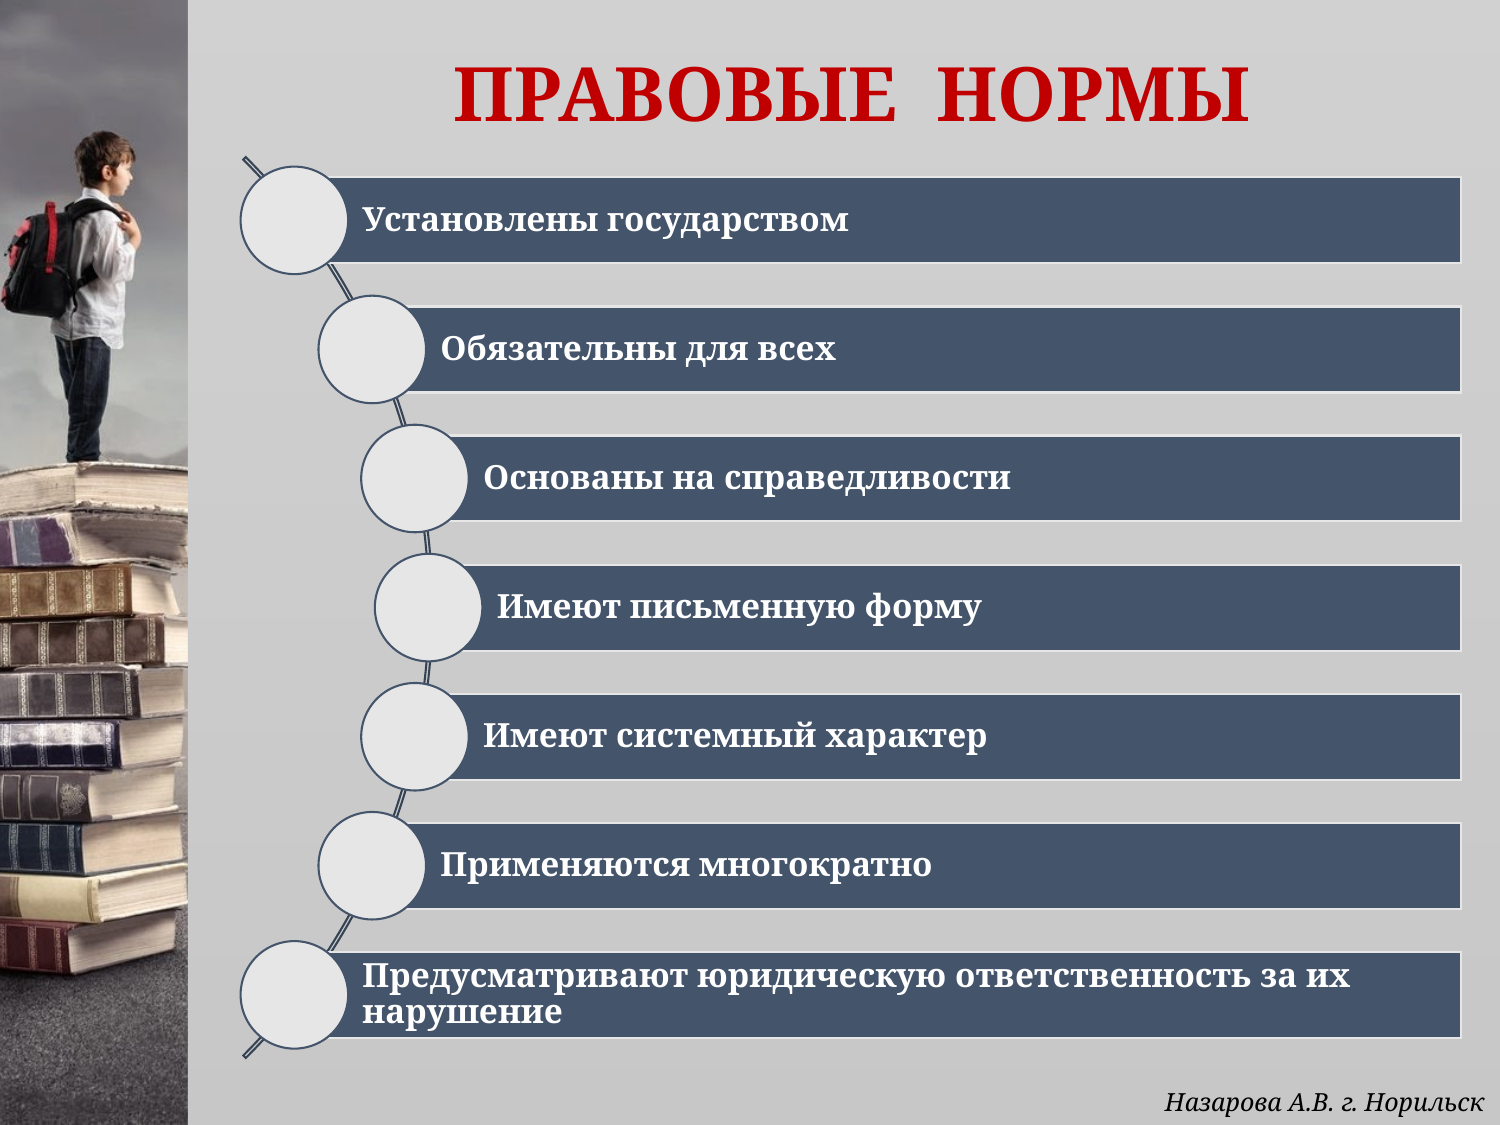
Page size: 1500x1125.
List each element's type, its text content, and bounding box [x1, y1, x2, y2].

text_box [227, 134, 1474, 1081]
text_box Назарова А.В. г. Норильск [1083, 1079, 1500, 1125]
text_box [187, 0, 1500, 1125]
text_box ПРАВОВЫЕ НОРМЫ [246, 38, 1458, 134]
picture [0, 0, 187, 1125]
